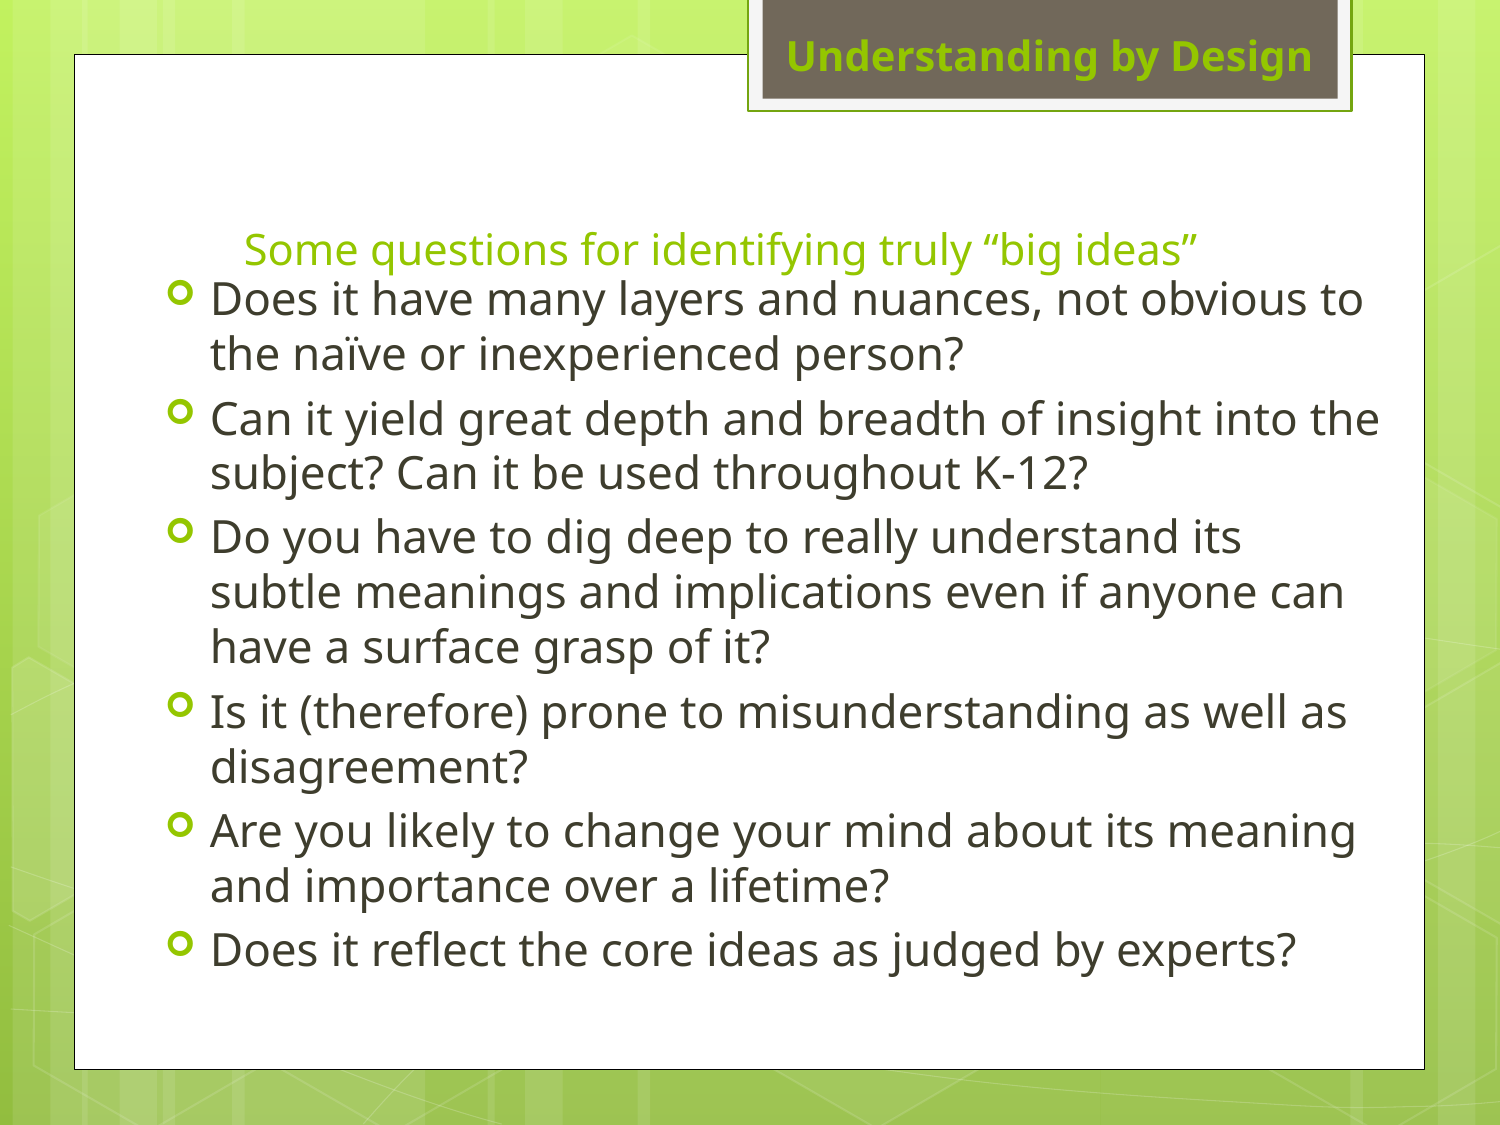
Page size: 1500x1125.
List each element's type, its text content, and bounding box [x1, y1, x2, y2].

title Some questions for identifying truly “big ideas” [112, 212, 1329, 262]
list Does it have many layers and nuances, not obvious to the naïve or inexperienced person? Can it yield great depth and breadth of insight into the subject? Can it be used throughout K-12? Do you have to dig deep to really understand its subtle meanings and implications even if anyone can have a surface grasp of it? Is it (therefore) prone to misunderstanding as well as disagreement? Are you likely to change your mind about its meaning and importance over a lifetime? Does it reflect the core ideas as judged by experts? [89, 262, 1400, 1063]
